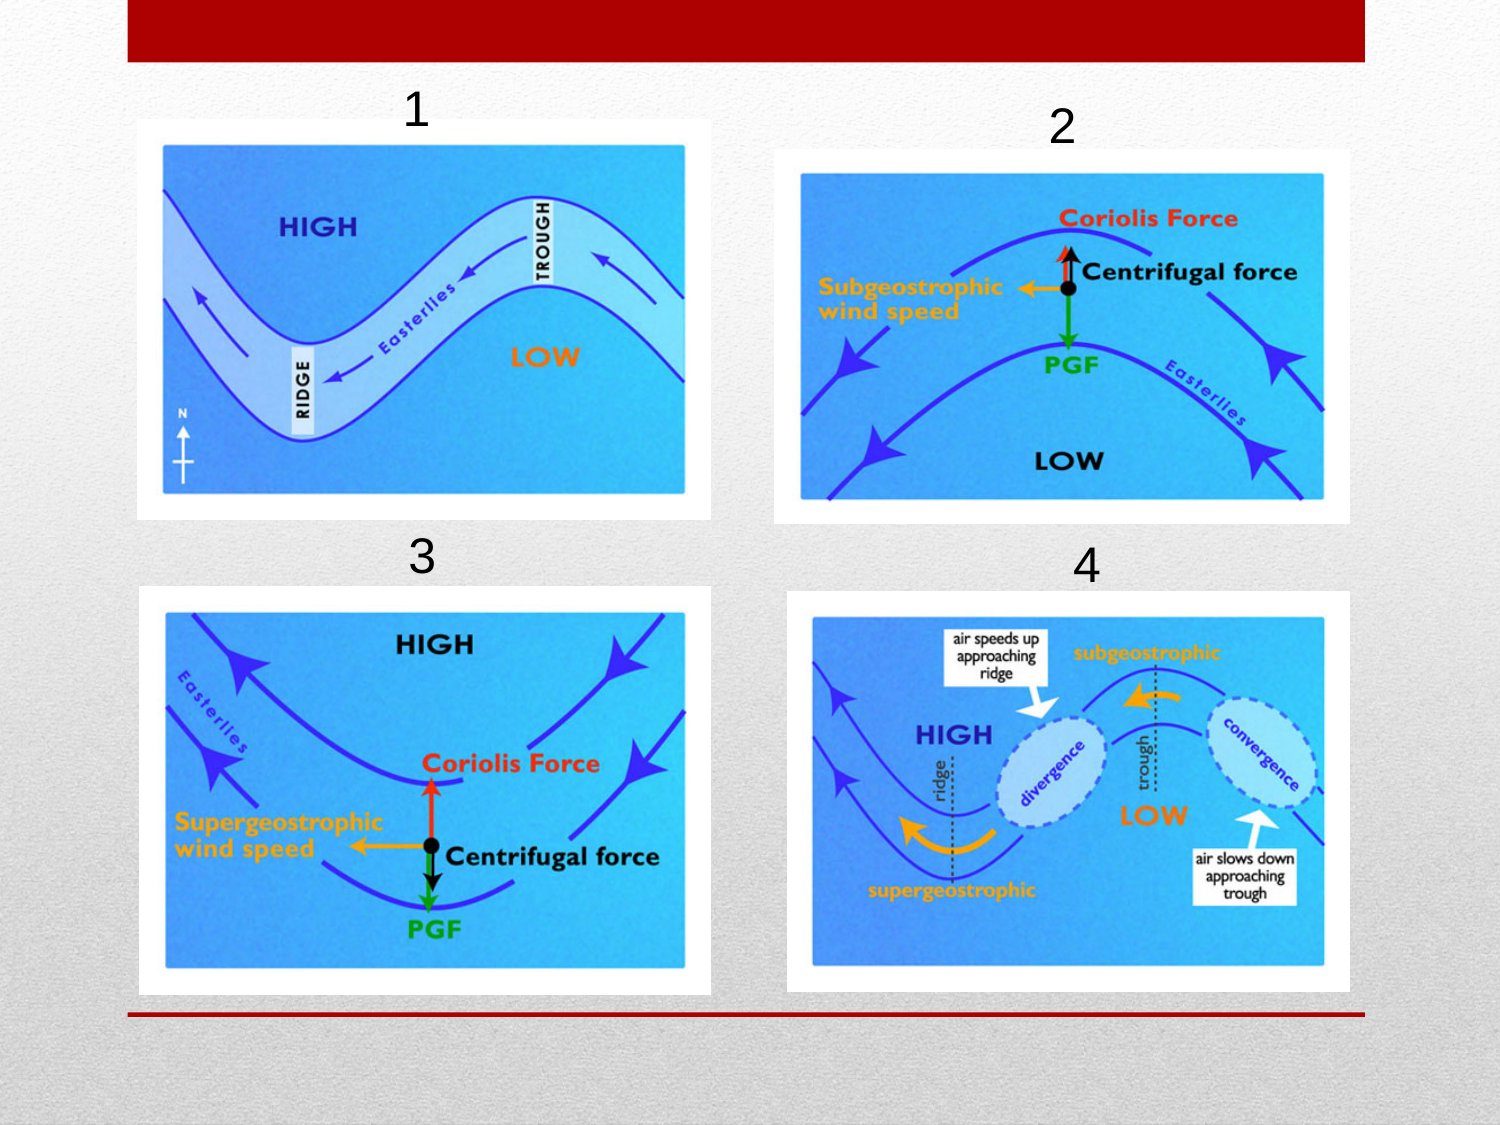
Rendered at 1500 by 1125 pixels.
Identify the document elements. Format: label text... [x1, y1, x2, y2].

text_box 1 [387, 68, 446, 118]
picture [138, 585, 712, 996]
text_box 4 [1058, 534, 1116, 591]
text_box 2 [1033, 86, 1092, 149]
picture [136, 118, 712, 521]
picture [786, 591, 1351, 993]
picture [774, 149, 1351, 524]
text_box 3 [393, 532, 451, 585]
